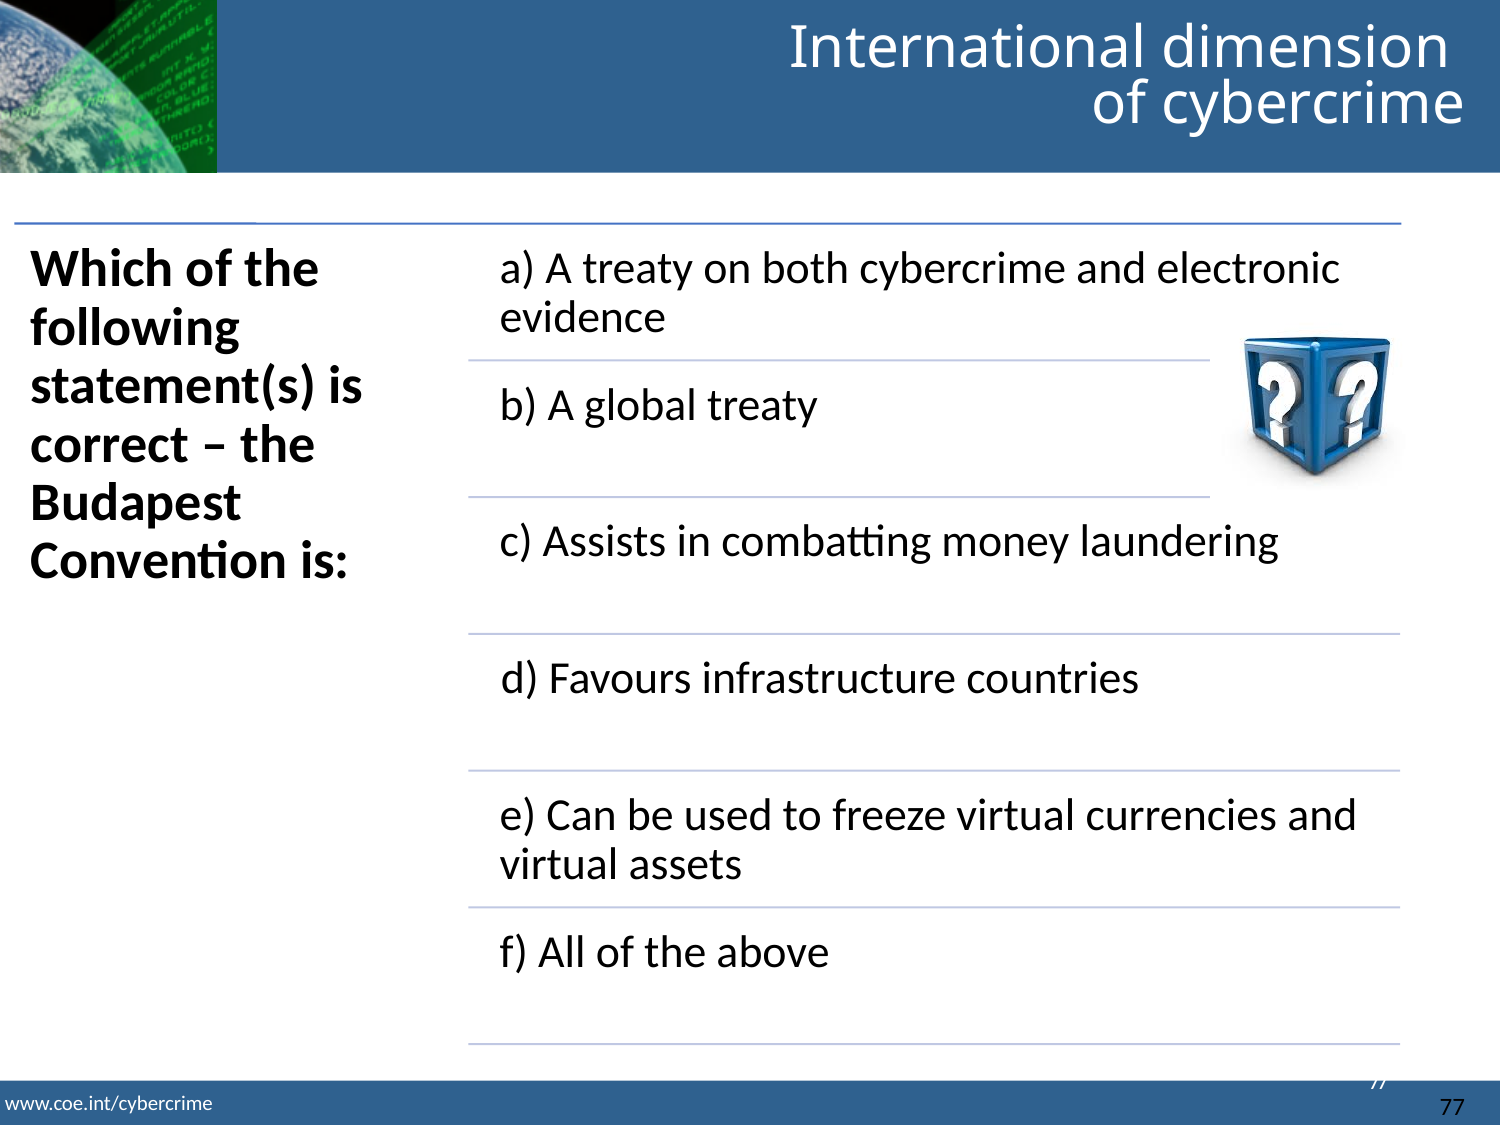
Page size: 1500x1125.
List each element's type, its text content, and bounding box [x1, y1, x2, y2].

text_box International dimension of cybercrime [515, 15, 1480, 143]
picture [0, 1, 217, 173]
slide_number 77 [1051, 1065, 1402, 1125]
text_box 77 [1399, 1069, 1480, 1125]
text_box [14, 223, 1402, 1053]
picture [1210, 293, 1417, 501]
